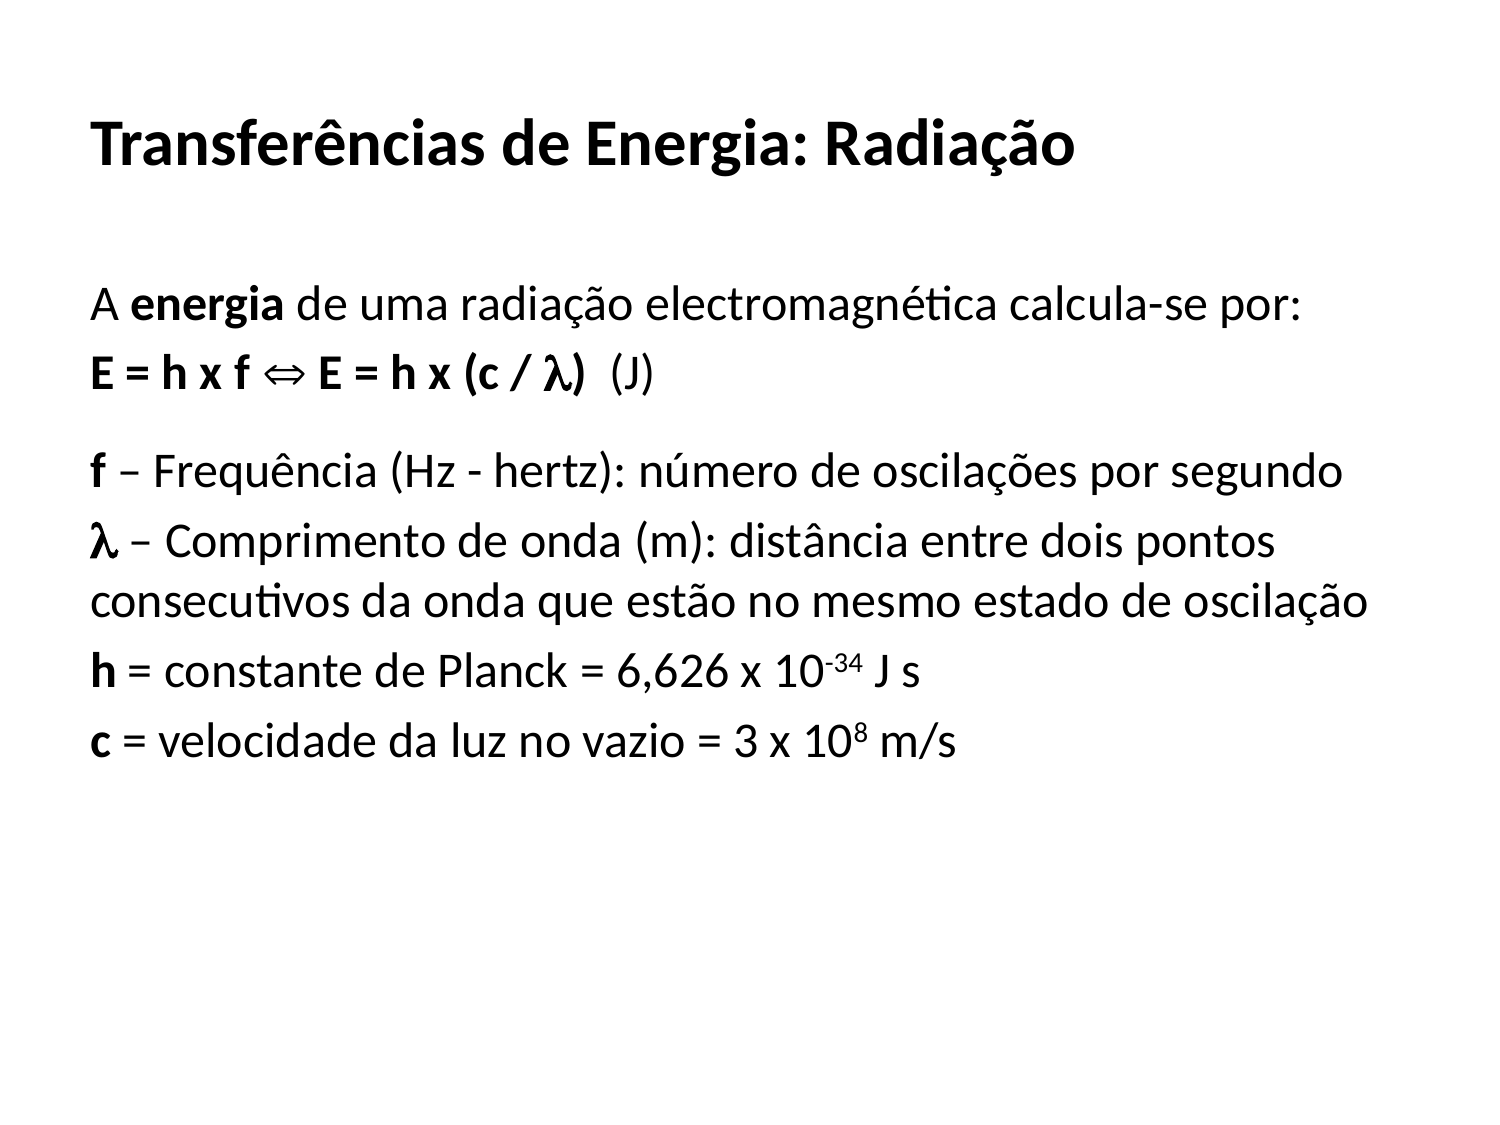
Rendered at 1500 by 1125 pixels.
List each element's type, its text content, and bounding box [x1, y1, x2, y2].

list A energia de uma radiação electromagnética calcula-se por: E = h x f  E = h x (c / ) (J) f – Frequência (Hz - hertz): número de oscilações por segundo  – Comprimento de onda (m): distância entre dois pontos consecutivos da onda que estão no mesmo estado de oscilação h = constante de Planck = 6,626 x 10-34 J s c = velocidade da luz no vazio = 3 x 108 m/s [75, 262, 1425, 1005]
title Transferências de Energia: Radiação [75, 45, 1425, 233]
